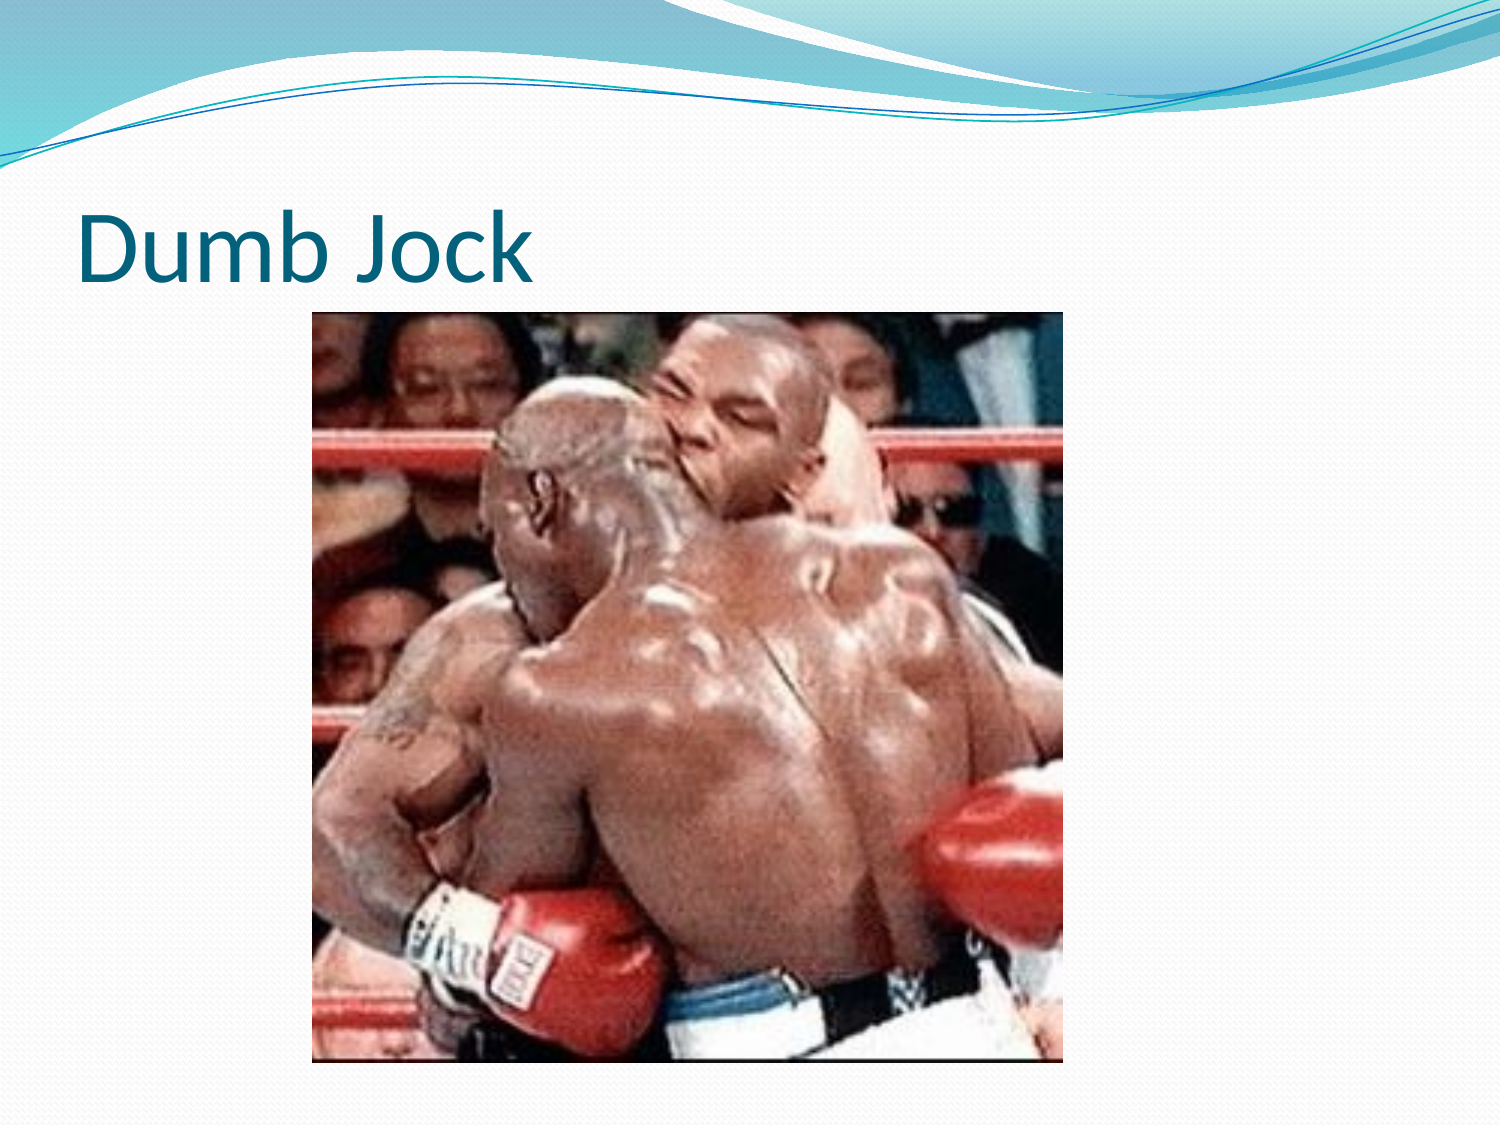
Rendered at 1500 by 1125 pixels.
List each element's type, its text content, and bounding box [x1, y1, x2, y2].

title Dumb Jock [75, 115, 1425, 303]
picture [312, 312, 1063, 1063]
